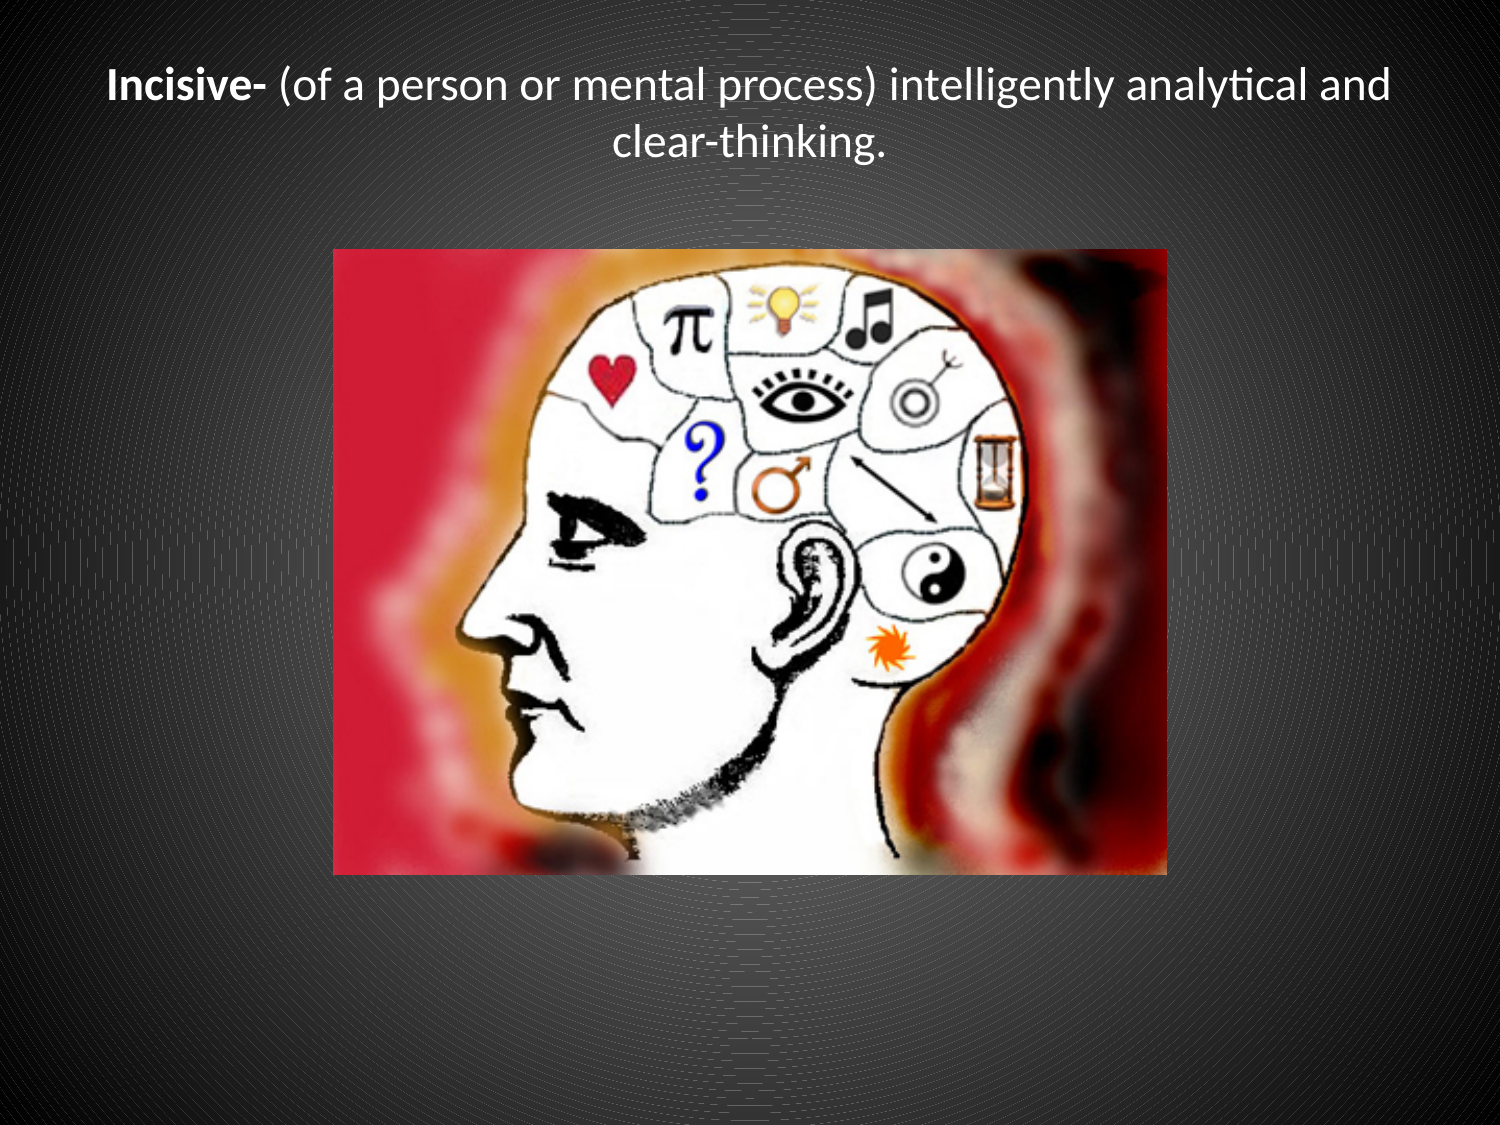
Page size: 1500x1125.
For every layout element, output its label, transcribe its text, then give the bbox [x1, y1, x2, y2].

picture [333, 249, 1167, 876]
title Incisive- (of a person or mental process) intelligently analytical and clear-thinking. [75, 45, 1425, 233]
